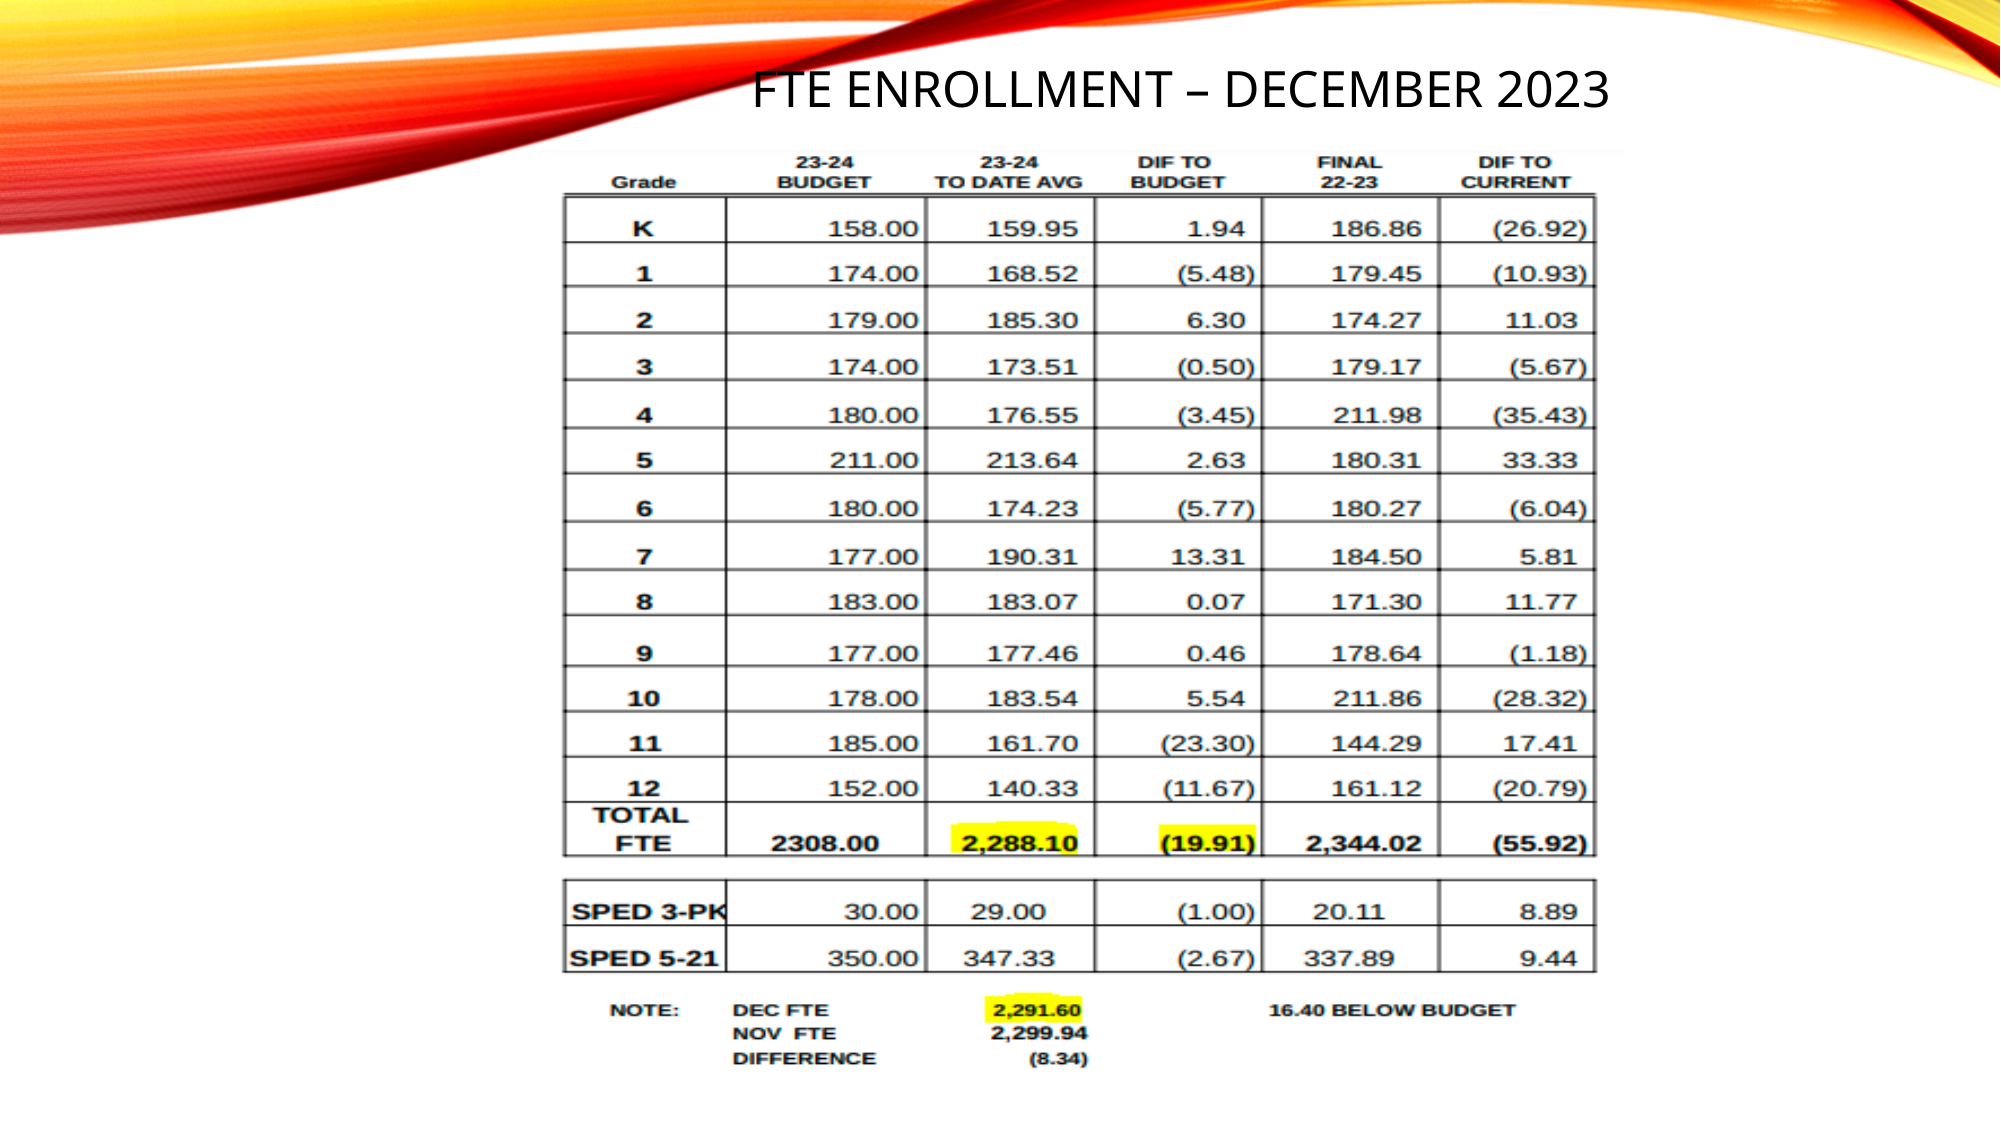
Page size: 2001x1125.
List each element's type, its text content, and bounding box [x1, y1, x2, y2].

picture [0, 0, 2000, 1073]
title FTE ENROLLMENT – DECEMBER 2023 [474, 31, 1888, 151]
